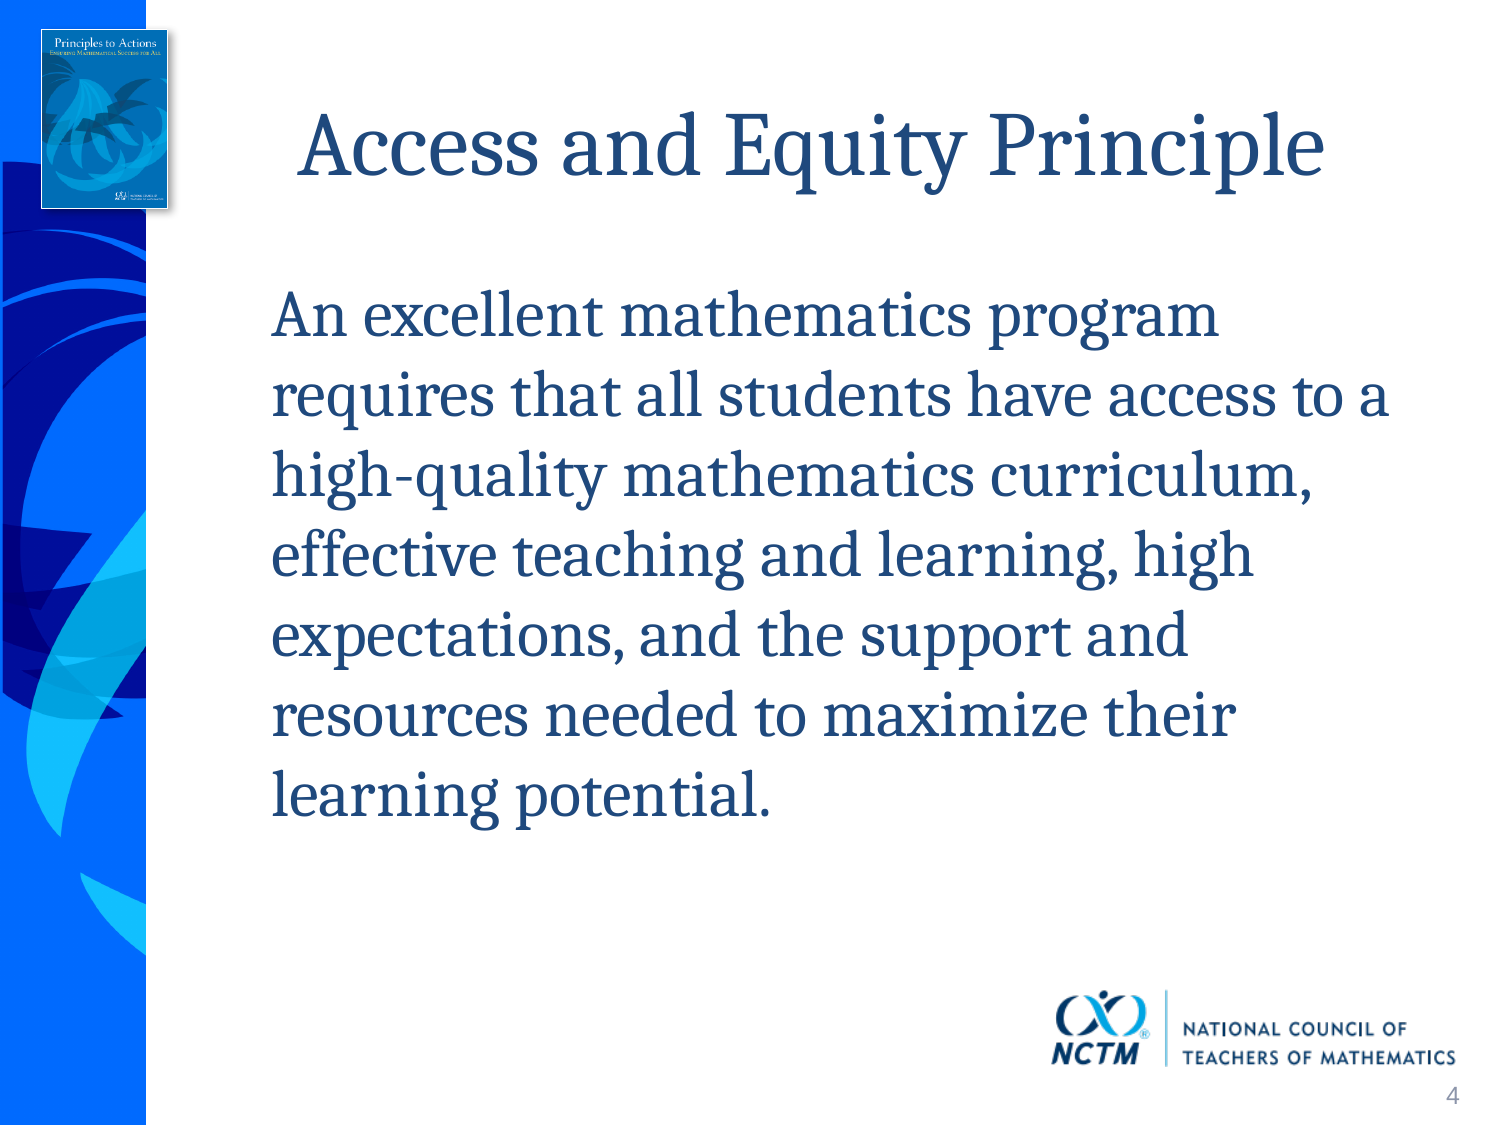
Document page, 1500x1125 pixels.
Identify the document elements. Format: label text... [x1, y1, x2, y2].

title Access and Equity Principle [200, 45, 1425, 233]
slide_number 4 [1125, 1065, 1475, 1125]
list An excellent mathematics program requires that all students have access to a high-quality mathematics curriculum, effective teaching and learning, high expectations, and the support and resources needed to maximize their learning potential. [200, 262, 1425, 963]
picture [42, 30, 167, 208]
picture [0, 0, 146, 1125]
